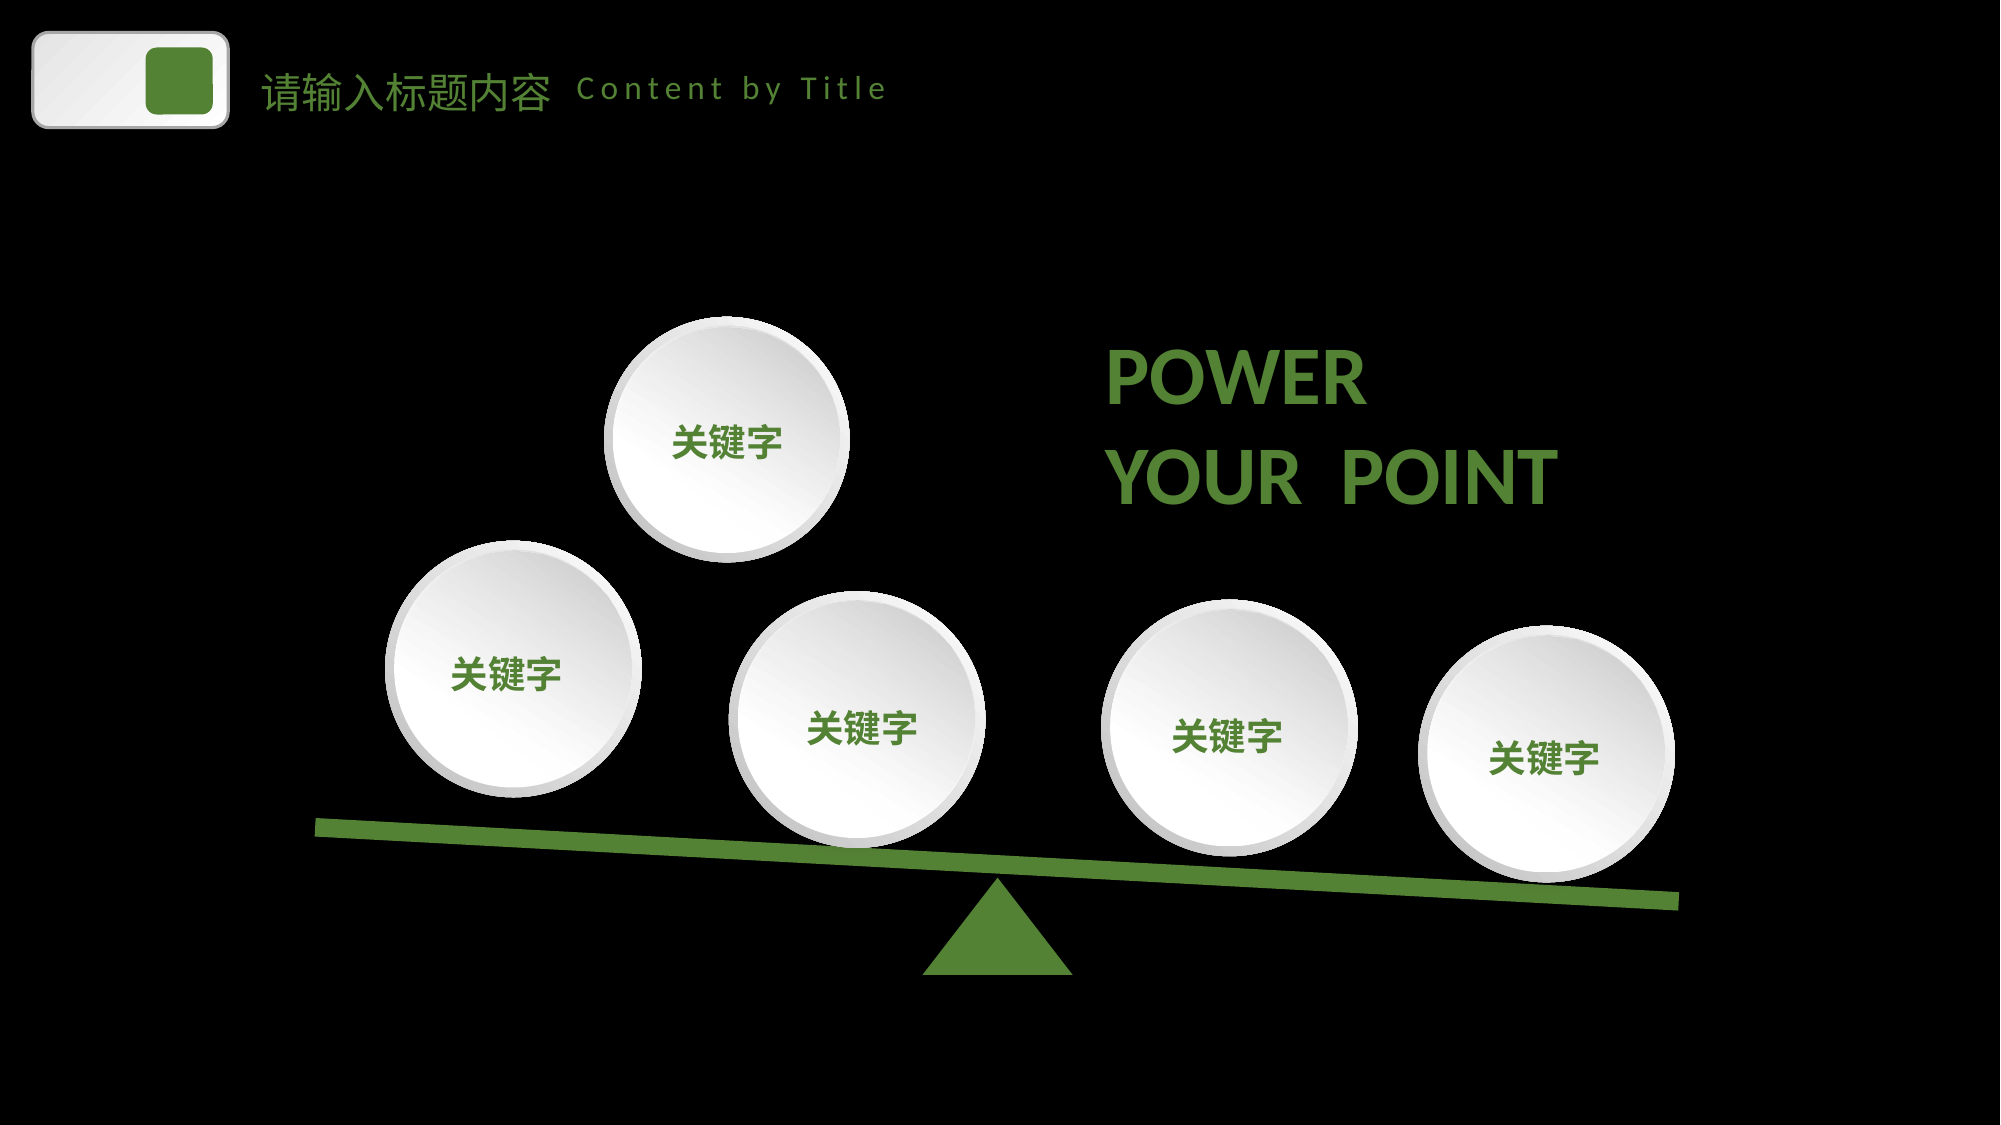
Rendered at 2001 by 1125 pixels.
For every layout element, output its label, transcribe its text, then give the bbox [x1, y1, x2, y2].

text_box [1418, 625, 1675, 883]
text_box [385, 540, 642, 798]
text_box POWER YOUR POINT [1091, 313, 1630, 529]
text_box [313, 816, 1681, 912]
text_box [604, 316, 850, 563]
text_box 请输入标题内容 [245, 34, 710, 125]
text_box [920, 875, 1075, 976]
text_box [728, 591, 986, 848]
text_box Content by Title [710, 58, 901, 114]
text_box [1101, 599, 1358, 857]
